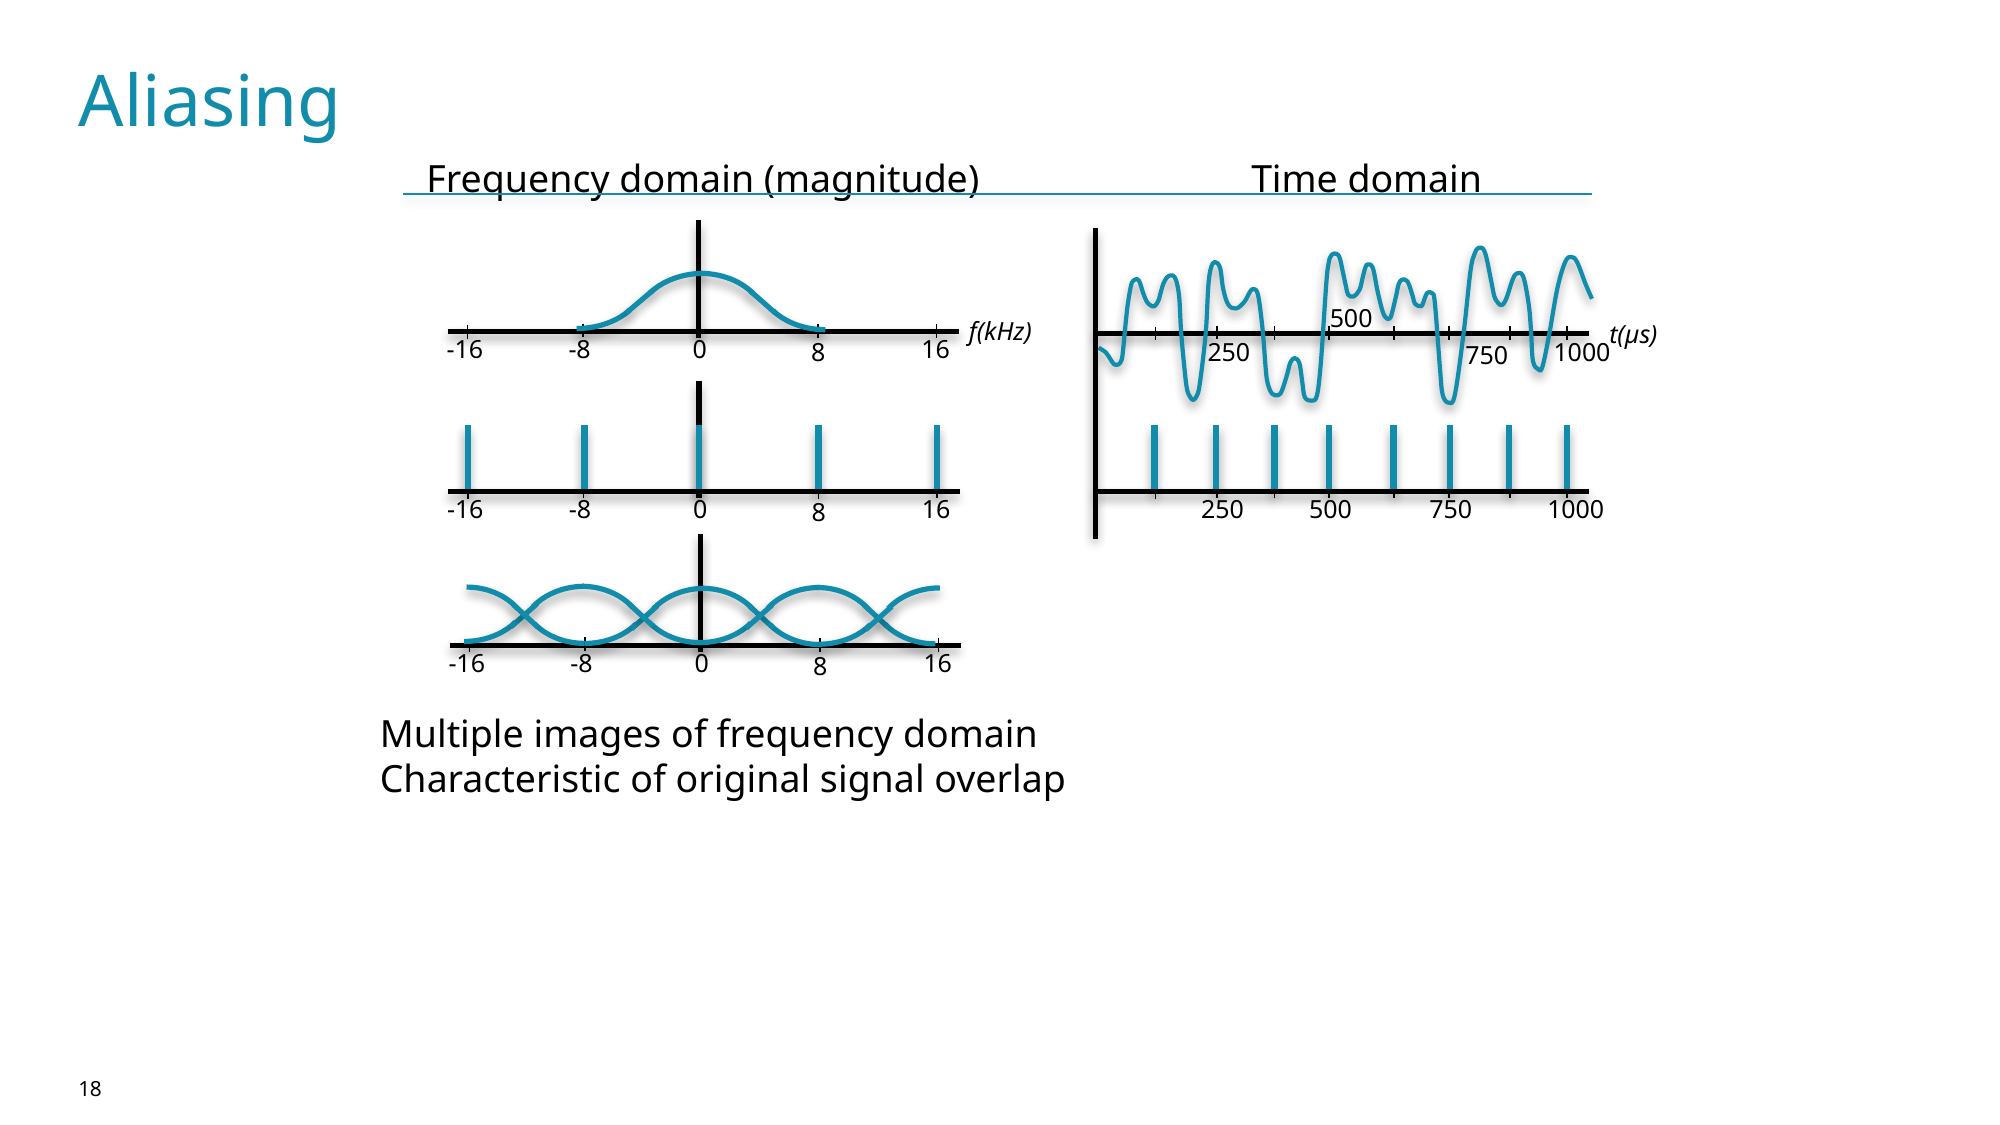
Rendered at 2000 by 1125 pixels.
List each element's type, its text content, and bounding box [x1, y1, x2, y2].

text_box Time domain [1236, 147, 1498, 192]
text_box [1106, 354, 1124, 366]
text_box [448, 533, 962, 539]
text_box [1334, 483, 1388, 492]
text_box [507, 227, 893, 380]
title Aliasing [78, 55, 343, 150]
text_box [1423, 291, 1436, 301]
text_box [1094, 483, 1210, 499]
text_box Frequency domain (magnitude) [411, 147, 995, 193]
text_box t(µs) [1609, 318, 1686, 349]
text_box [1301, 384, 1320, 402]
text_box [1207, 302, 1591, 371]
text_box [1267, 384, 1286, 397]
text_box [753, 542, 1006, 695]
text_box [446, 380, 960, 528]
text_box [1221, 483, 1269, 492]
text_box [1504, 272, 1529, 301]
text_box [1440, 384, 1458, 404]
text_box [1466, 246, 1498, 301]
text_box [398, 540, 764, 693]
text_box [402, 542, 649, 694]
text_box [1279, 483, 1323, 492]
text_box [1455, 483, 1503, 492]
text_box Multiple images of frequency domain Characteristic of original signal overlap [365, 702, 1082, 808]
text_box [411, 197, 995, 202]
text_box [1399, 483, 1444, 492]
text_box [1094, 325, 1200, 341]
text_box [1236, 197, 1498, 202]
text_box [1200, 493, 1585, 525]
text_box [1394, 278, 1415, 301]
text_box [1514, 483, 1562, 492]
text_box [446, 220, 960, 368]
text_box [1324, 252, 1381, 301]
text_box [1554, 256, 1593, 301]
text_box [1243, 288, 1260, 301]
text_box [1573, 483, 1590, 499]
text_box f(kHz) [968, 315, 1045, 346]
text_box [1206, 261, 1228, 303]
text_box [1182, 354, 1202, 401]
text_box [1124, 274, 1182, 324]
